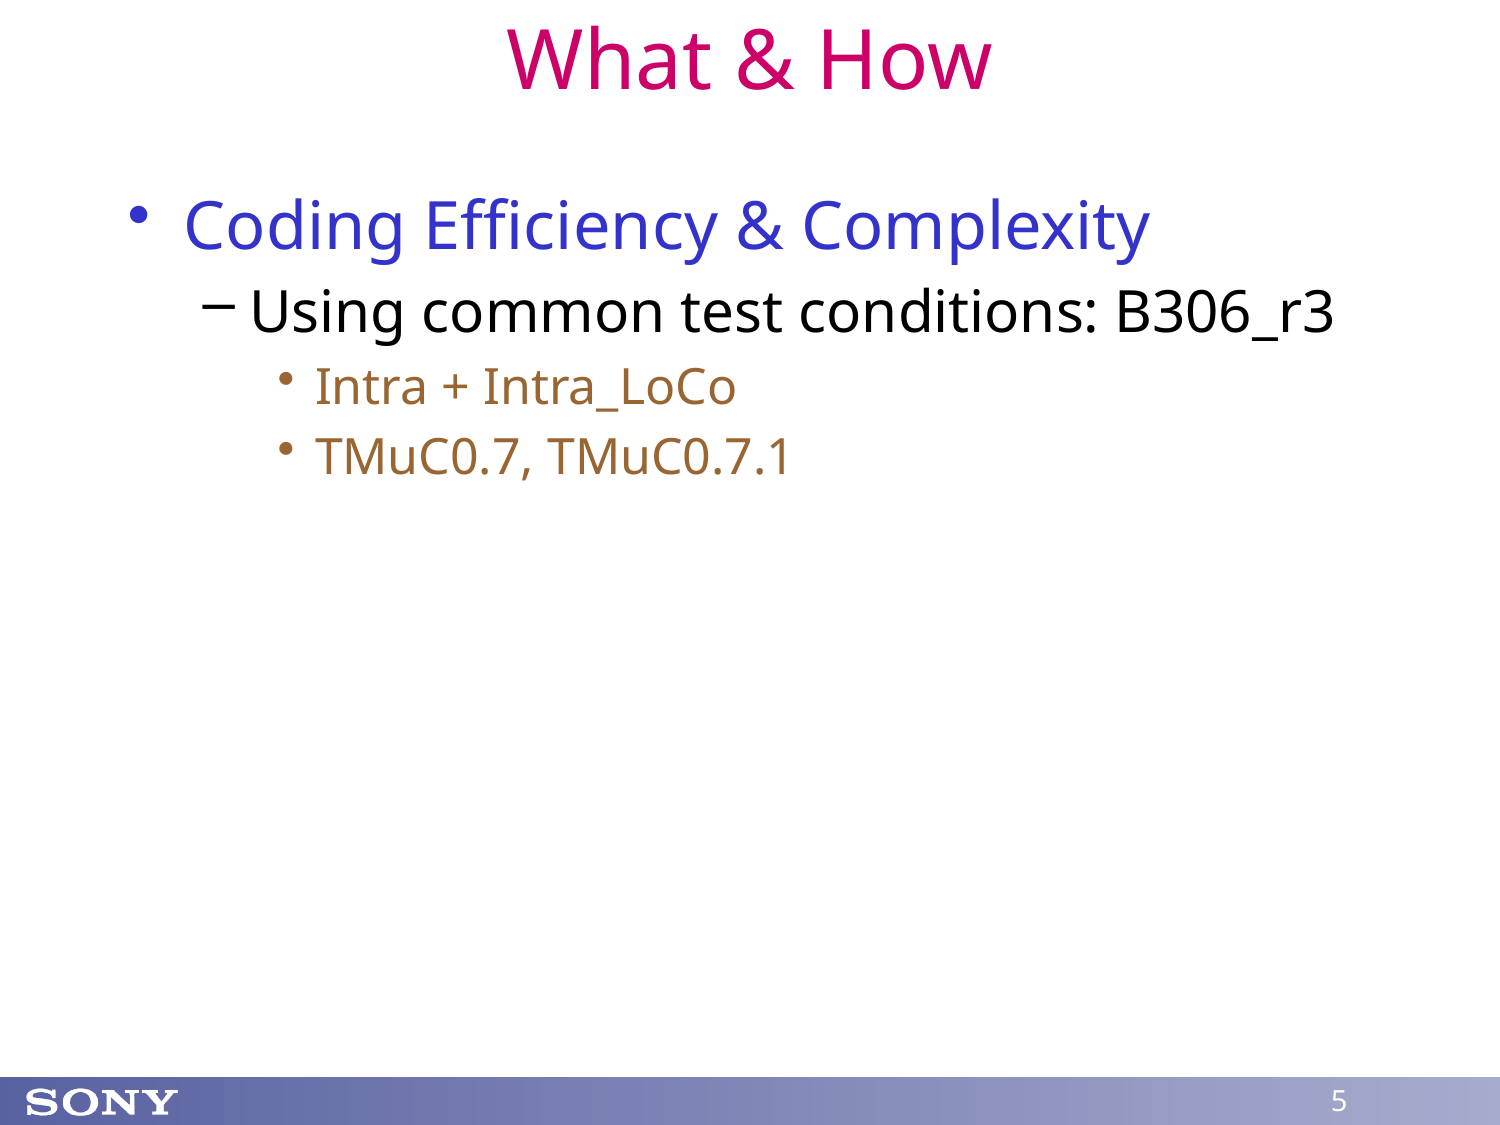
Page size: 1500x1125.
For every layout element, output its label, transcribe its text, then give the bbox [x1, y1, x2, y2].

title What & How [112, 0, 1388, 115]
list Coding Efficiency & Complexity Using common test conditions: B306_r3 Intra + Intra_LoCo TMuC0.7, TMuC0.7.1 [112, 174, 1388, 726]
slide_number 5 [1049, 1074, 1363, 1125]
picture [26, 1088, 178, 1116]
